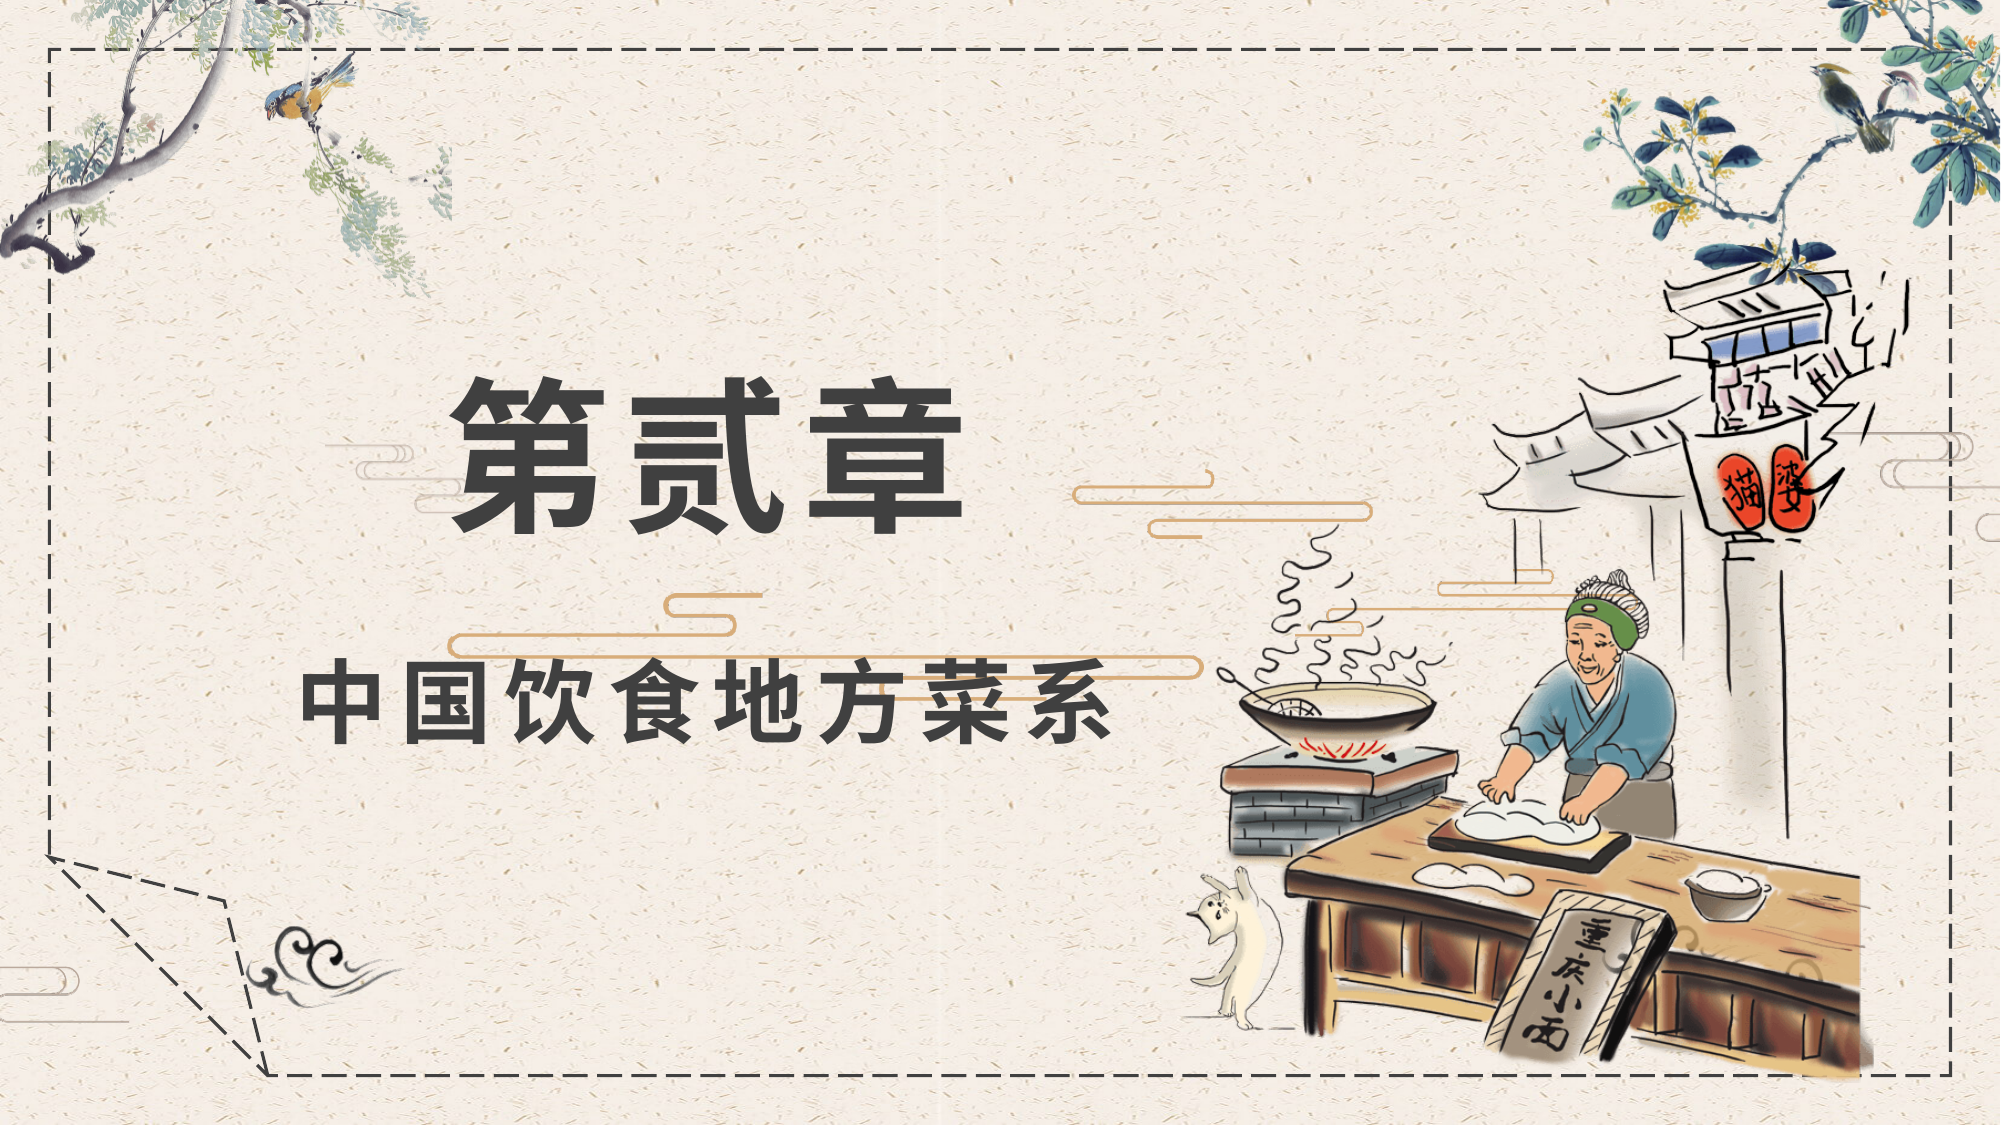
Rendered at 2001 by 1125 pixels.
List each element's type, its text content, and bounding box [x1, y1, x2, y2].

text_box 第贰章 [413, 345, 952, 561]
picture [0, 0, 2001, 1125]
text_box 中国饮食地方菜系 [280, 637, 952, 763]
